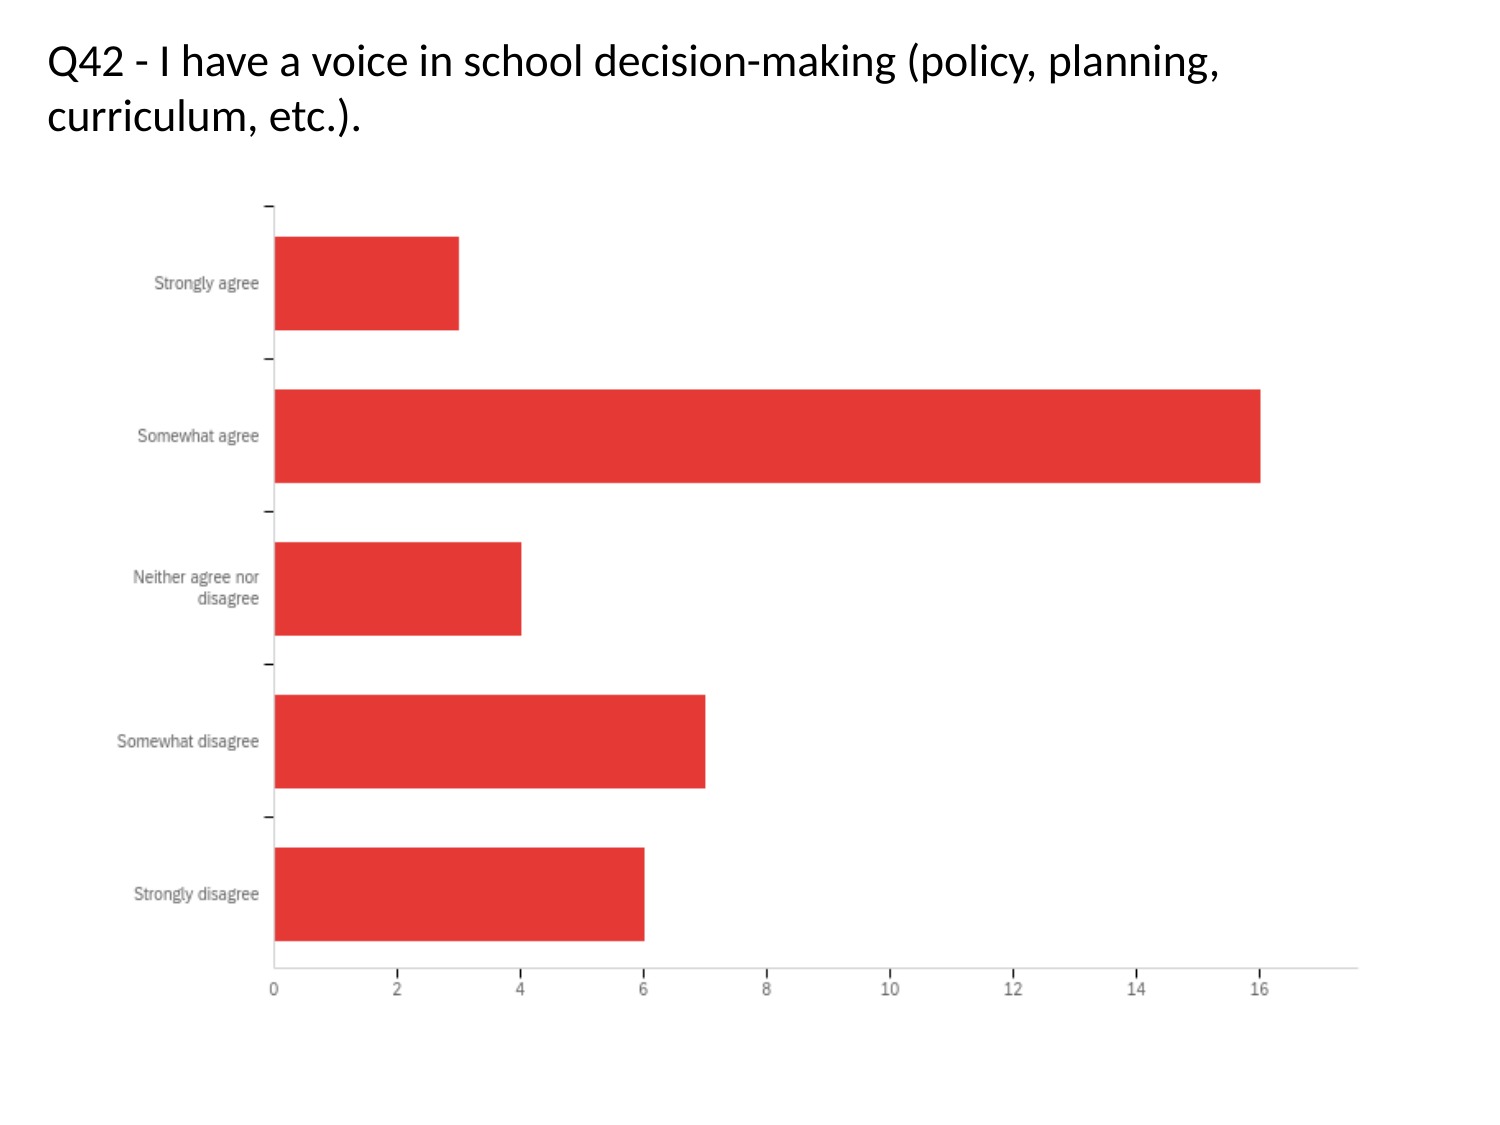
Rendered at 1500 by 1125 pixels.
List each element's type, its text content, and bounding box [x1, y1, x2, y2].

picture [93, 196, 1407, 1018]
text_box Q42 - I have a voice in school decision-making (policy, planning, curriculum, etc.). [32, 22, 1383, 84]
